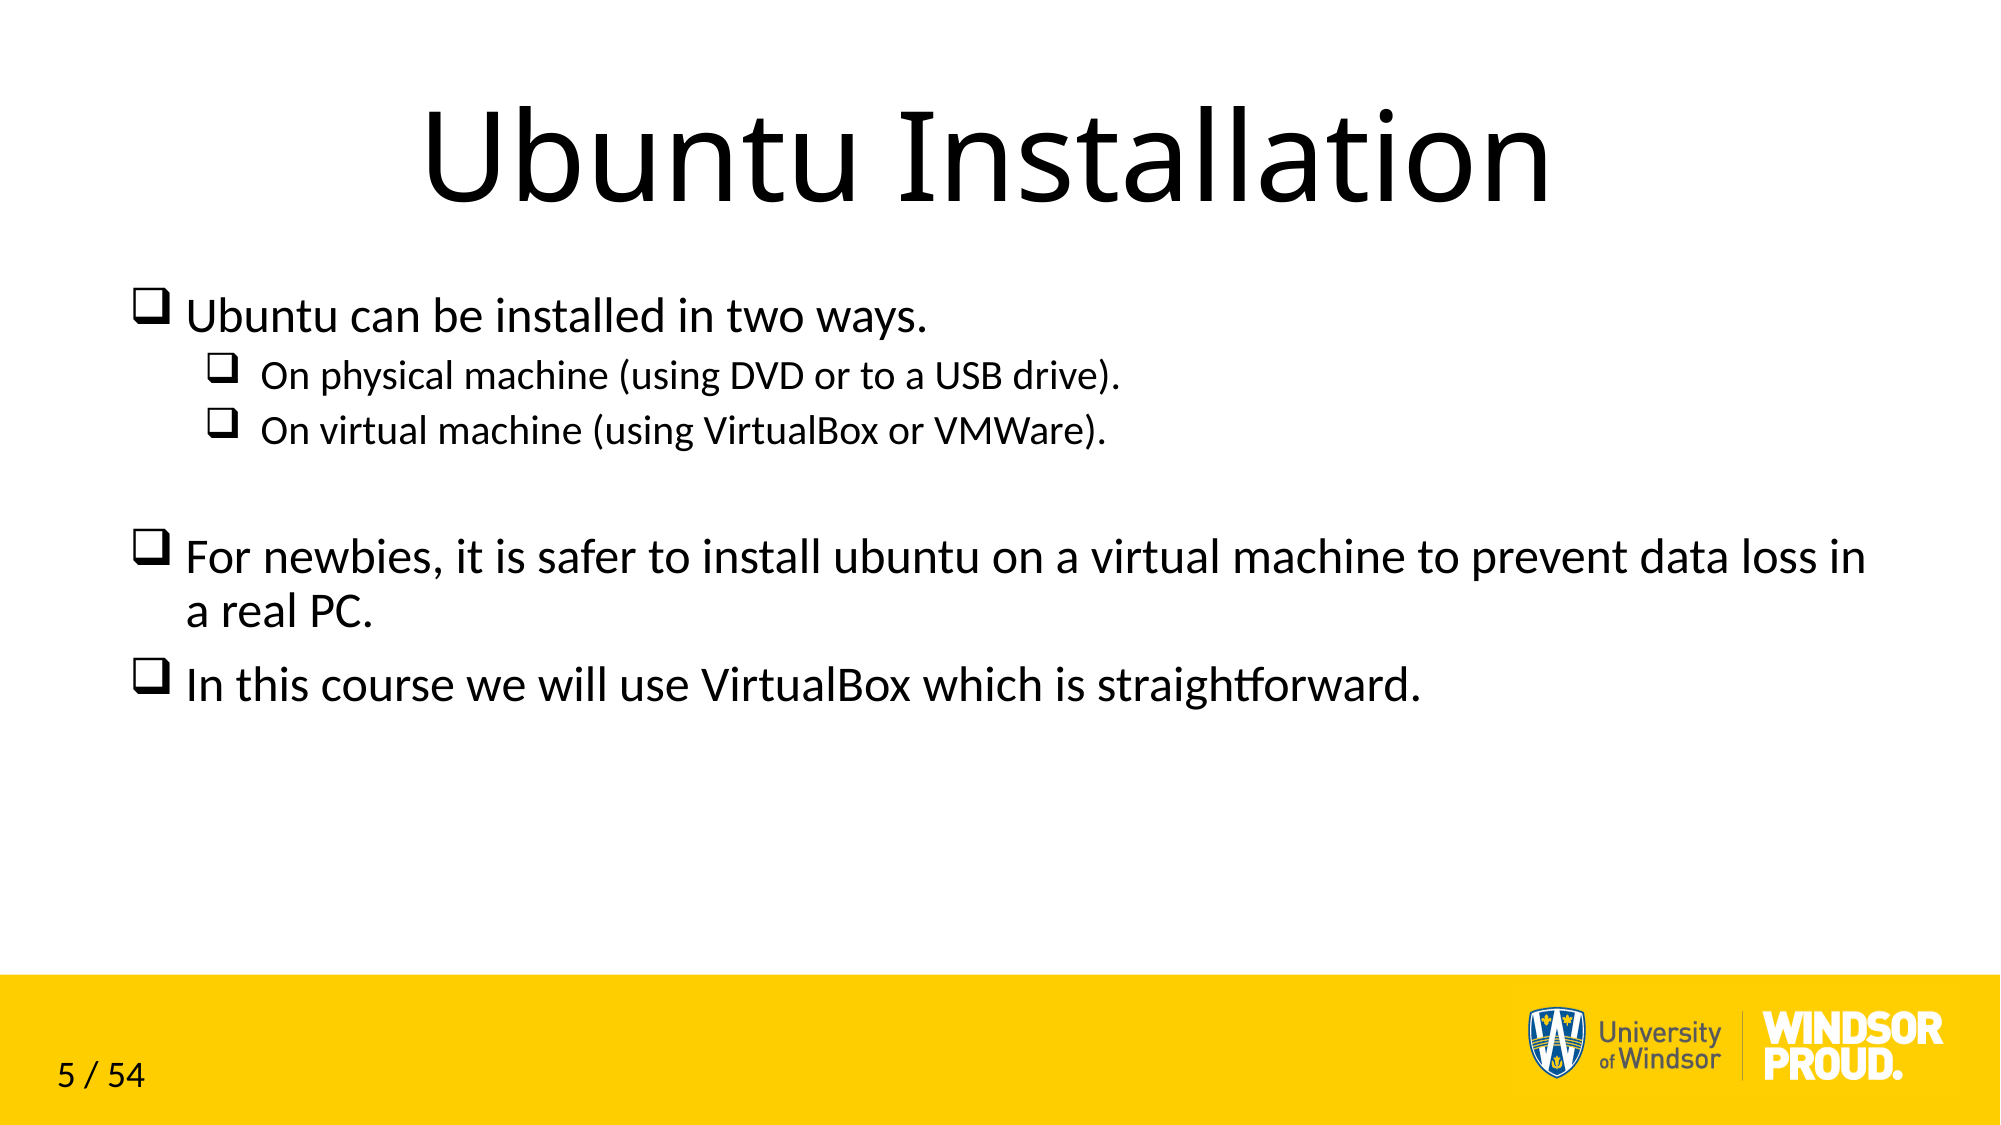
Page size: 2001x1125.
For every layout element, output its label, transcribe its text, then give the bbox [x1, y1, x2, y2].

picture [0, 0, 2000, 1125]
title Ubuntu Installation [249, 48, 1726, 237]
subtitle Ubuntu can be installed in two ways. On physical machine (using DVD or to a USB drive). On virtual machine (using VirtualBox or VMWare). For newbies, it is safer to install ubuntu on a virtual machine to prevent data loss in a real PC. In this course we will use VirtualBox which is straightforward. [114, 281, 1893, 930]
slide_number 5 [42, 1042, 525, 1103]
